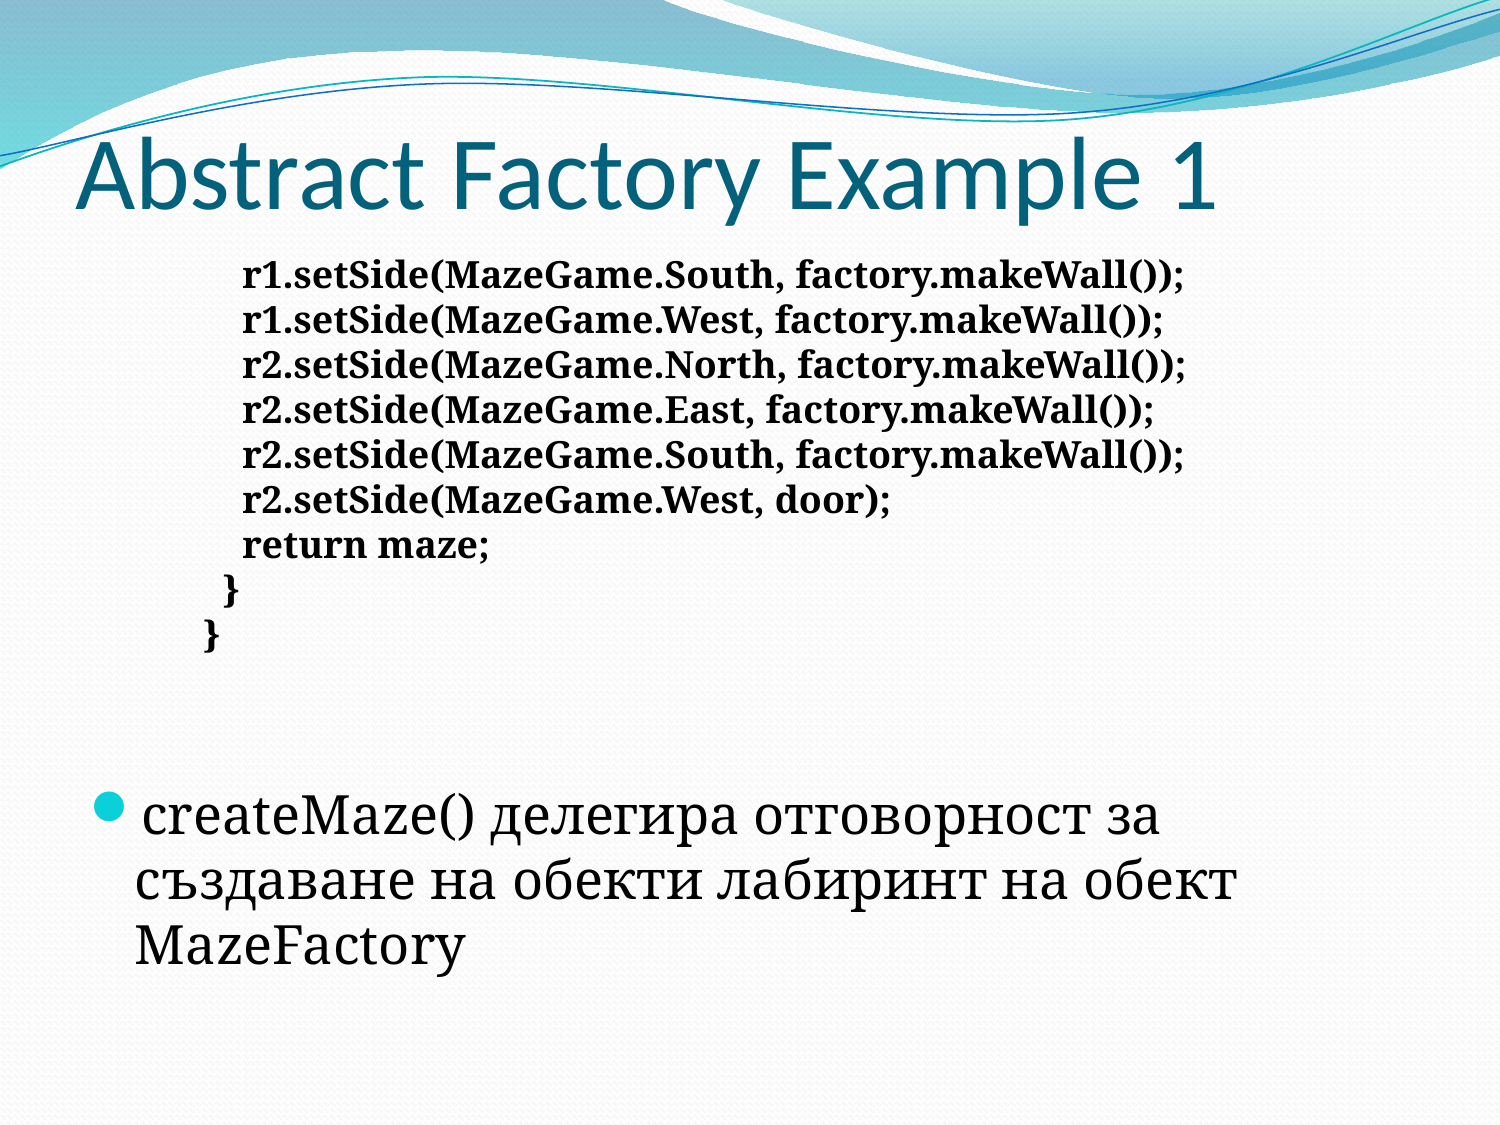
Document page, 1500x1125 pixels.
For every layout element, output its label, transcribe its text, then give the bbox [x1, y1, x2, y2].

list createMaze() делегира отговорност за създаване на обекти лабиринт на обект MazeFactory [75, 317, 1425, 1038]
title Abstract Factory Example 1 [75, 42, 1425, 231]
text_box r1.setSide(MazeGame.South, factory.makeWall()); r1.setSide(MazeGame.West, factory.makeWall()); r2.setSide(MazeGame.North, factory.makeWall()); r2.setSide(MazeGame.East, factory.makeWall()); r2.setSide(MazeGame.South, factory.makeWall()); r2.setSide(MazeGame.West, door); return maze; } } [159, 243, 1282, 664]
